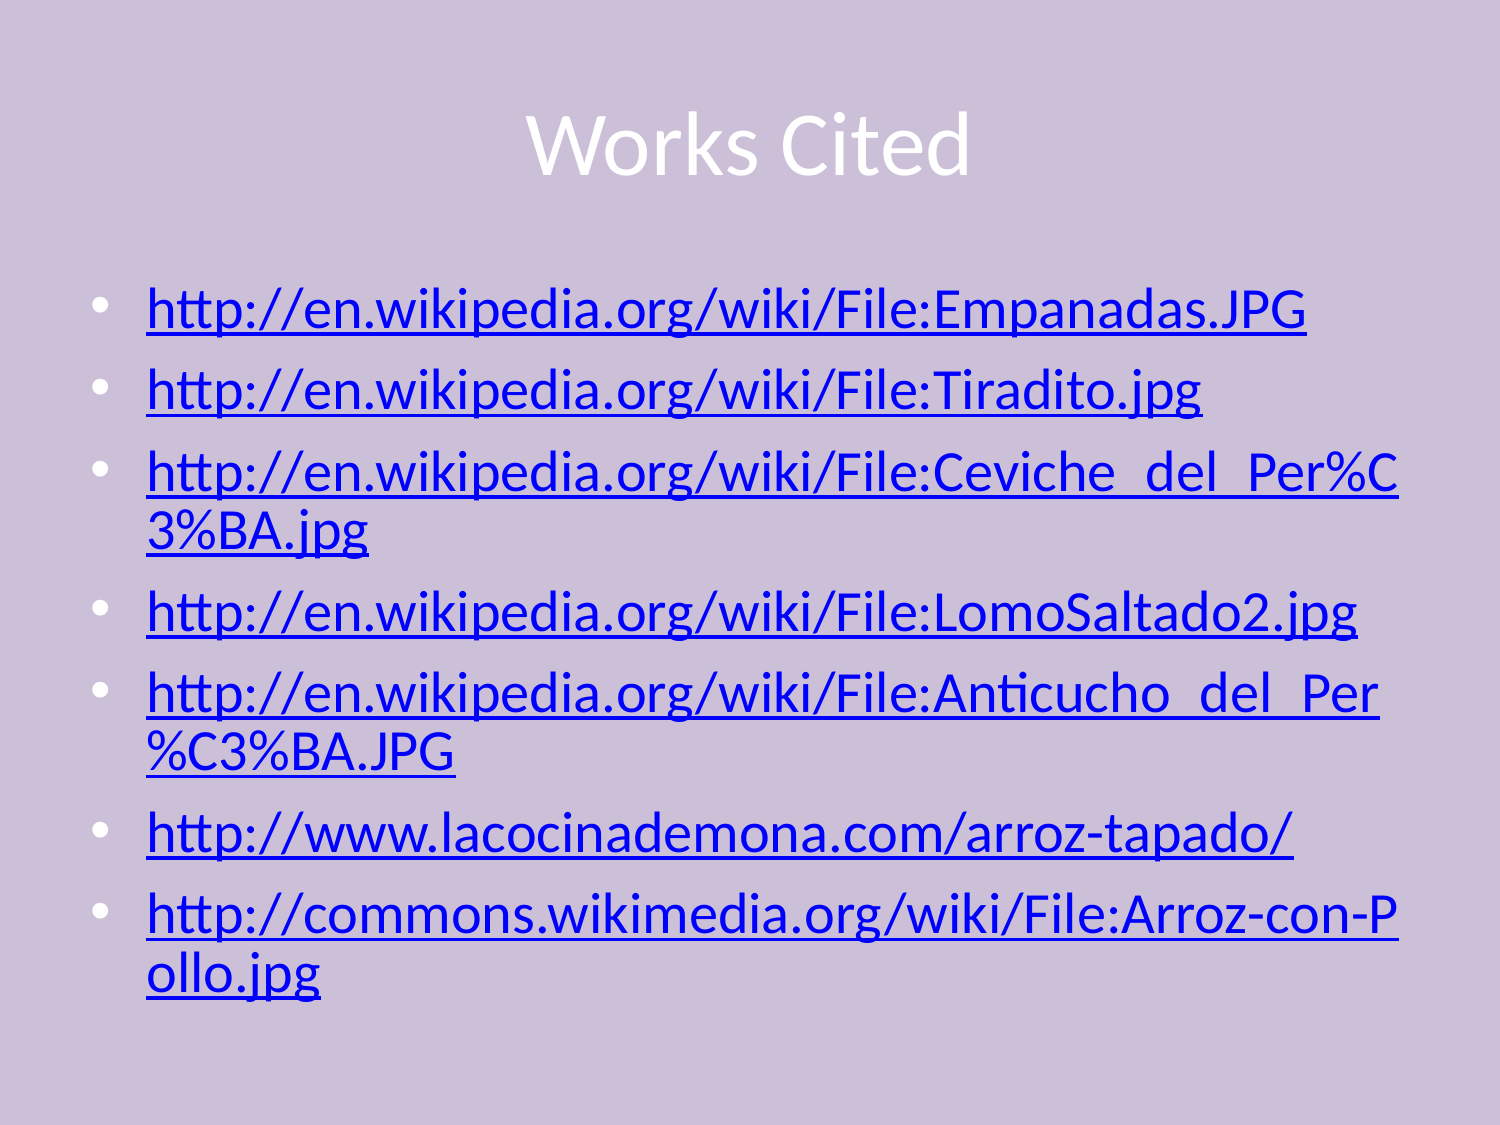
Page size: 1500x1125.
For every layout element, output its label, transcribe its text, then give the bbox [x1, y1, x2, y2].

title Works Cited [75, 45, 1425, 233]
list http://en.wikipedia.org/wiki/File:Empanadas.JPG http://en.wikipedia.org/wiki/File:Tiradito.jpg http://en.wikipedia.org/wiki/File:Ceviche_del_Per%C3%BA.jpg http://en.wikipedia.org/wiki/File:LomoSaltado2.jpg http://en.wikipedia.org/wiki/File:Anticucho_del_Per%C3%BA.JPG http://www.lacocinademona.com/arroz-tapado/ http://commons.wikimedia.org/wiki/File:Arroz-con-Pollo.jpg [75, 262, 1425, 1005]
